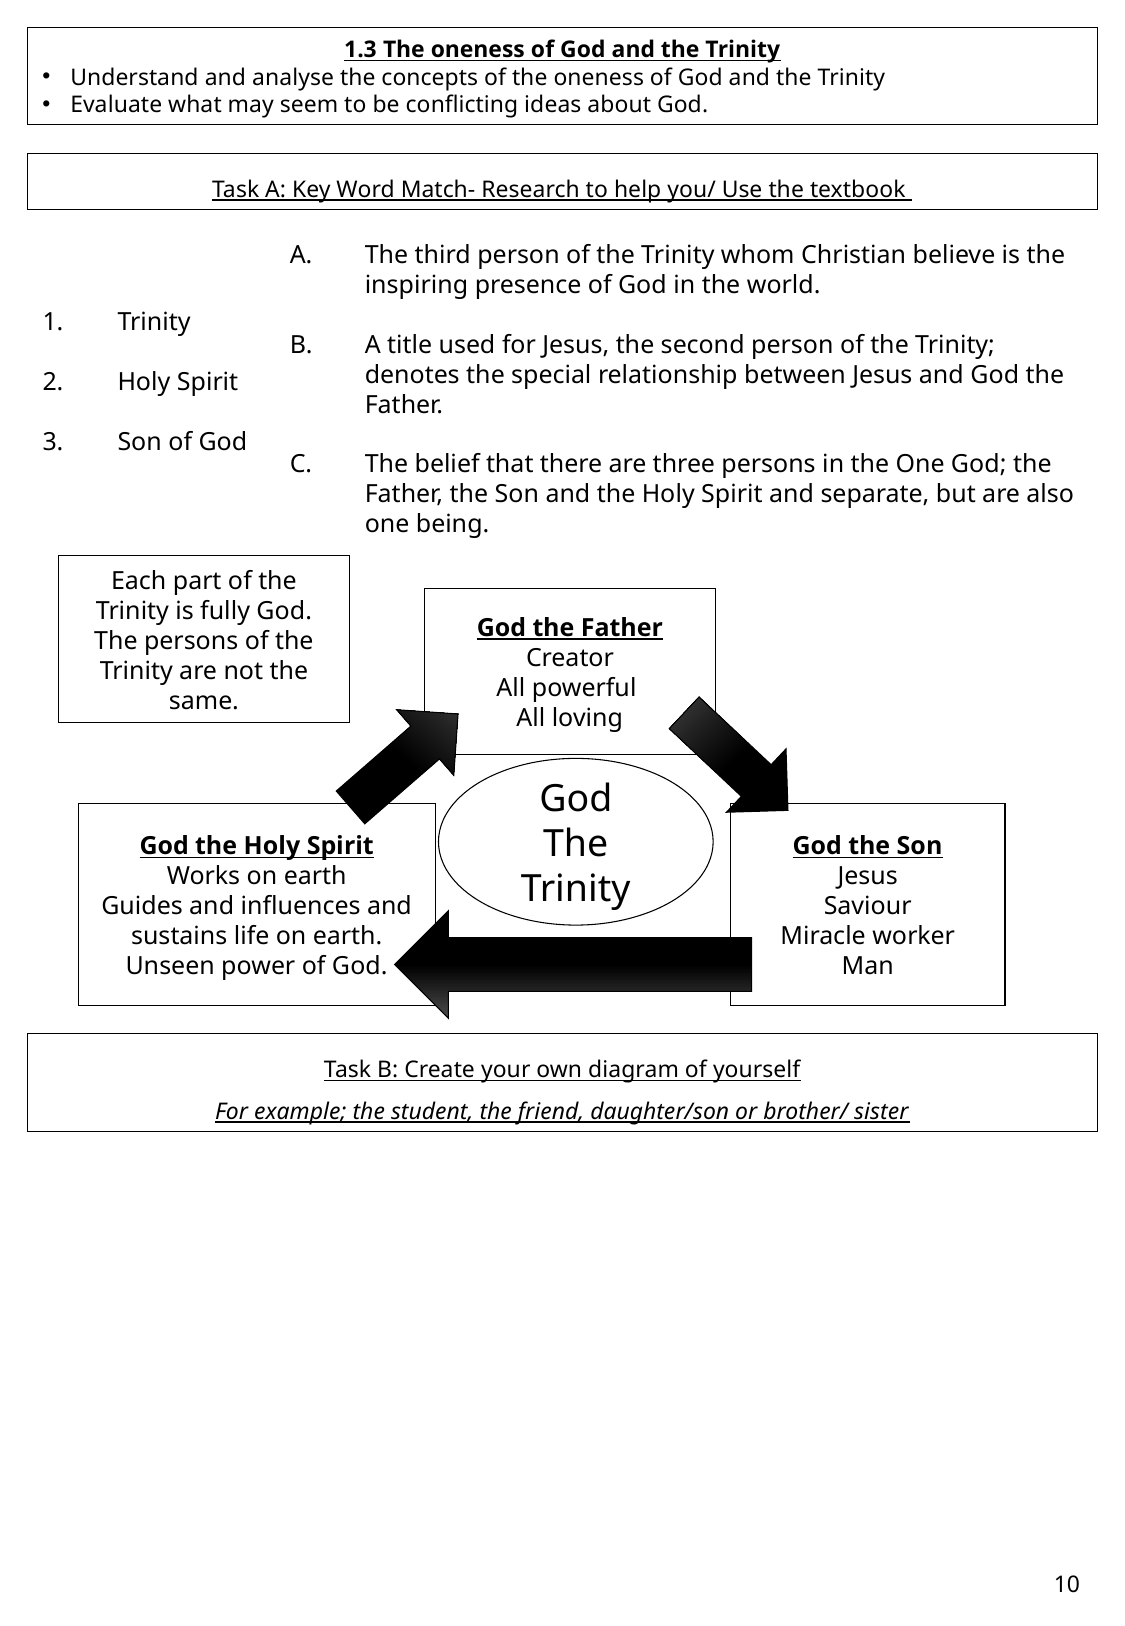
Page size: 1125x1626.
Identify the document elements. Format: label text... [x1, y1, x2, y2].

text_box 1.3 The oneness of God and the Trinity Understand and analyse the concepts of the oneness of God and the Trinity Evaluate what may seem to be conflicting ideas about God. [27, 27, 1098, 125]
text_box God the Holy Spirit Works on earth Guides and influences and sustains life on earth. Unseen power of God. [78, 803, 436, 1006]
text_box The third person of the Trinity whom Christian believe is the inspiring presence of God in the world. A title used for Jesus, the second person of the Trinity; denotes the special relationship between Jesus and God the Father. The belief that there are three persons in the One God; the Father, the Son and the Holy Spirit and separate, but are also one being. [274, 223, 1098, 553]
text_box [393, 909, 753, 1020]
text_box 10 [1036, 1548, 1098, 1605]
text_box [668, 696, 789, 813]
text_box Task B: Create your own diagram of yourself For example; the student, the friend, daughter/son or brother/ sister [27, 1033, 1098, 1132]
text_box Task A: Key Word Match- Research to help you/ Use the textbook [27, 153, 1098, 210]
text_box [335, 709, 459, 825]
text_box God the Father Creator All powerful All loving [424, 588, 716, 755]
text_box God the Son Jesus Saviour Miracle worker Man [730, 803, 1006, 1006]
text_box Trinity Holy Spirit Son of God [27, 279, 275, 482]
text_box God The Trinity [437, 757, 714, 926]
text_box Each part of the Trinity is fully God. The persons of the Trinity are not the same. [58, 555, 350, 723]
